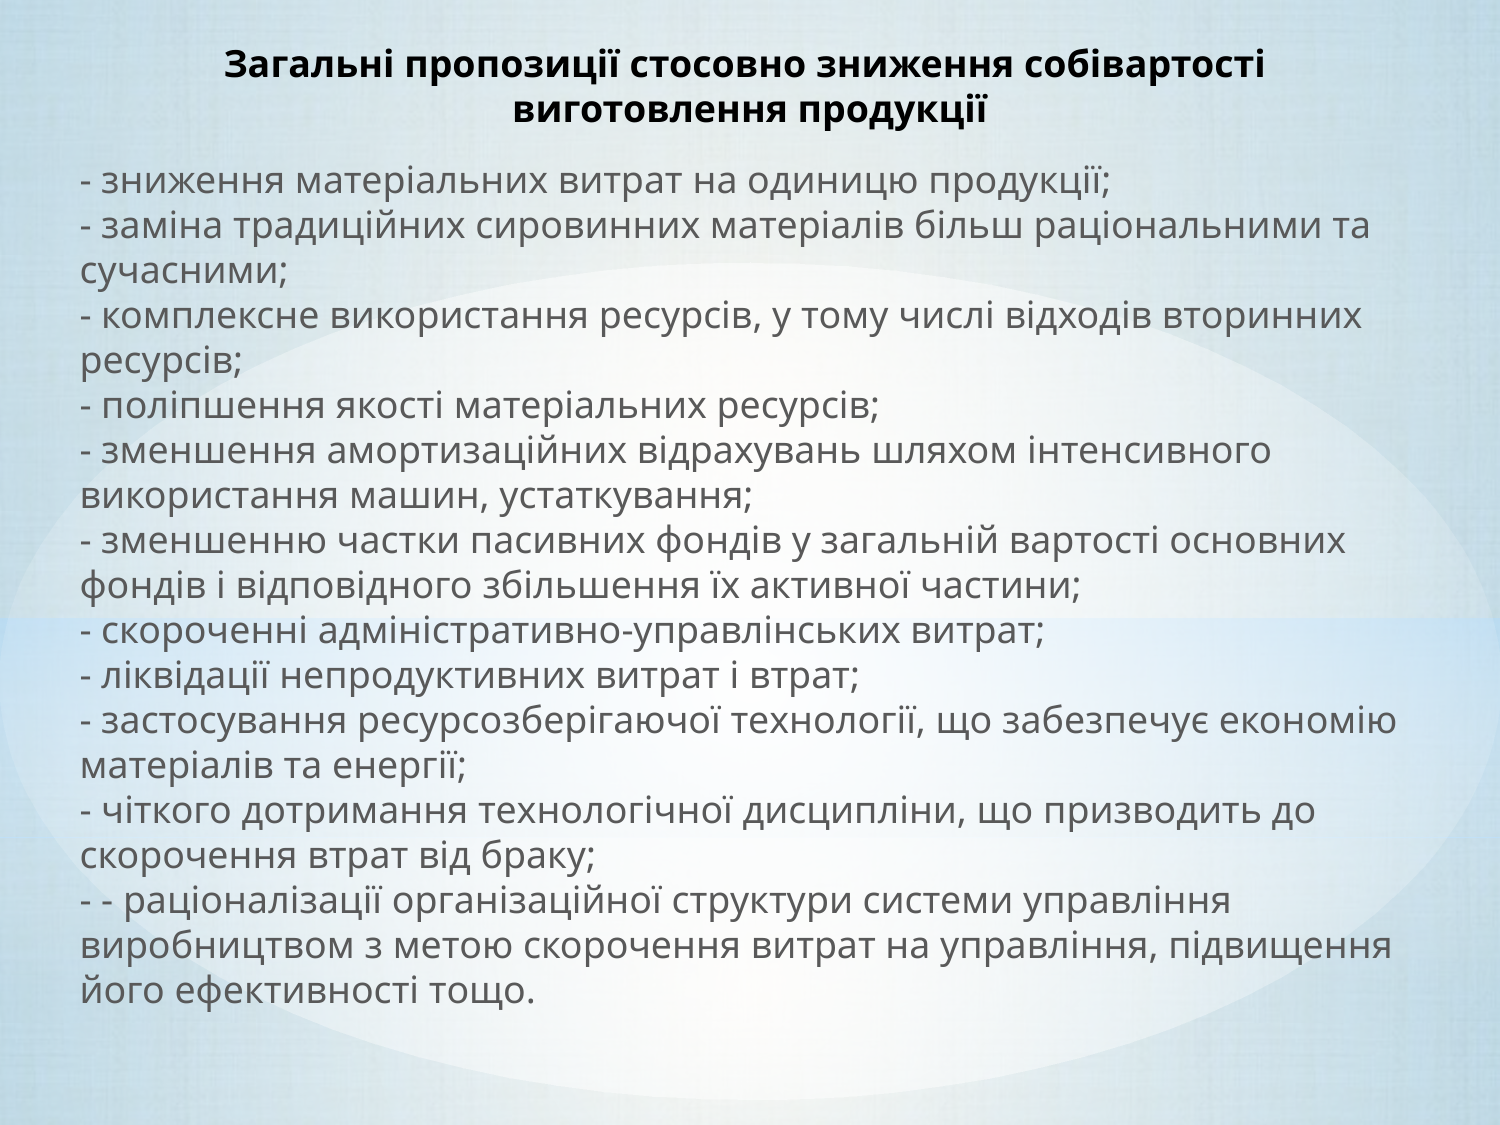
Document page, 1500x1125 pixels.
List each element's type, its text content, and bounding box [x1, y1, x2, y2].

title Загальні пропозиції стосовно зниження собівартості виготовлення продукції [75, 30, 1425, 138]
text_box - зниження матеріальних витрат на одиницю продукції; - заміна традиційних сировинних матеріалів більш раціональними та сучасними; - комплексне використання ресурсів, у тому числі відходів вторинних ресурсів; - поліпшення якості матеріальних ресурсів; - зменшення амортизаційних відрахувань шляхом інтенсивного використання машин, устаткування; - зменшенню частки пасивних фондів у загальній вартості основних фондів і відповідного збільшення їх активної частини; - скороченні адміністративно-управлінських витрат; - ліквідації непродуктивних витрат і втрат; - застосування ресурсозберігаючої технології, що забезпечує економію матеріалів та енергії; - чіткого дотримання технологічної дисципліни, що призводить до скорочення втрат від браку; - - раціоналізації організаційної структури системи управління виробництвом з метою скорочення витрат на управління, підвищення його ефективності тощо. [64, 148, 1436, 1019]
